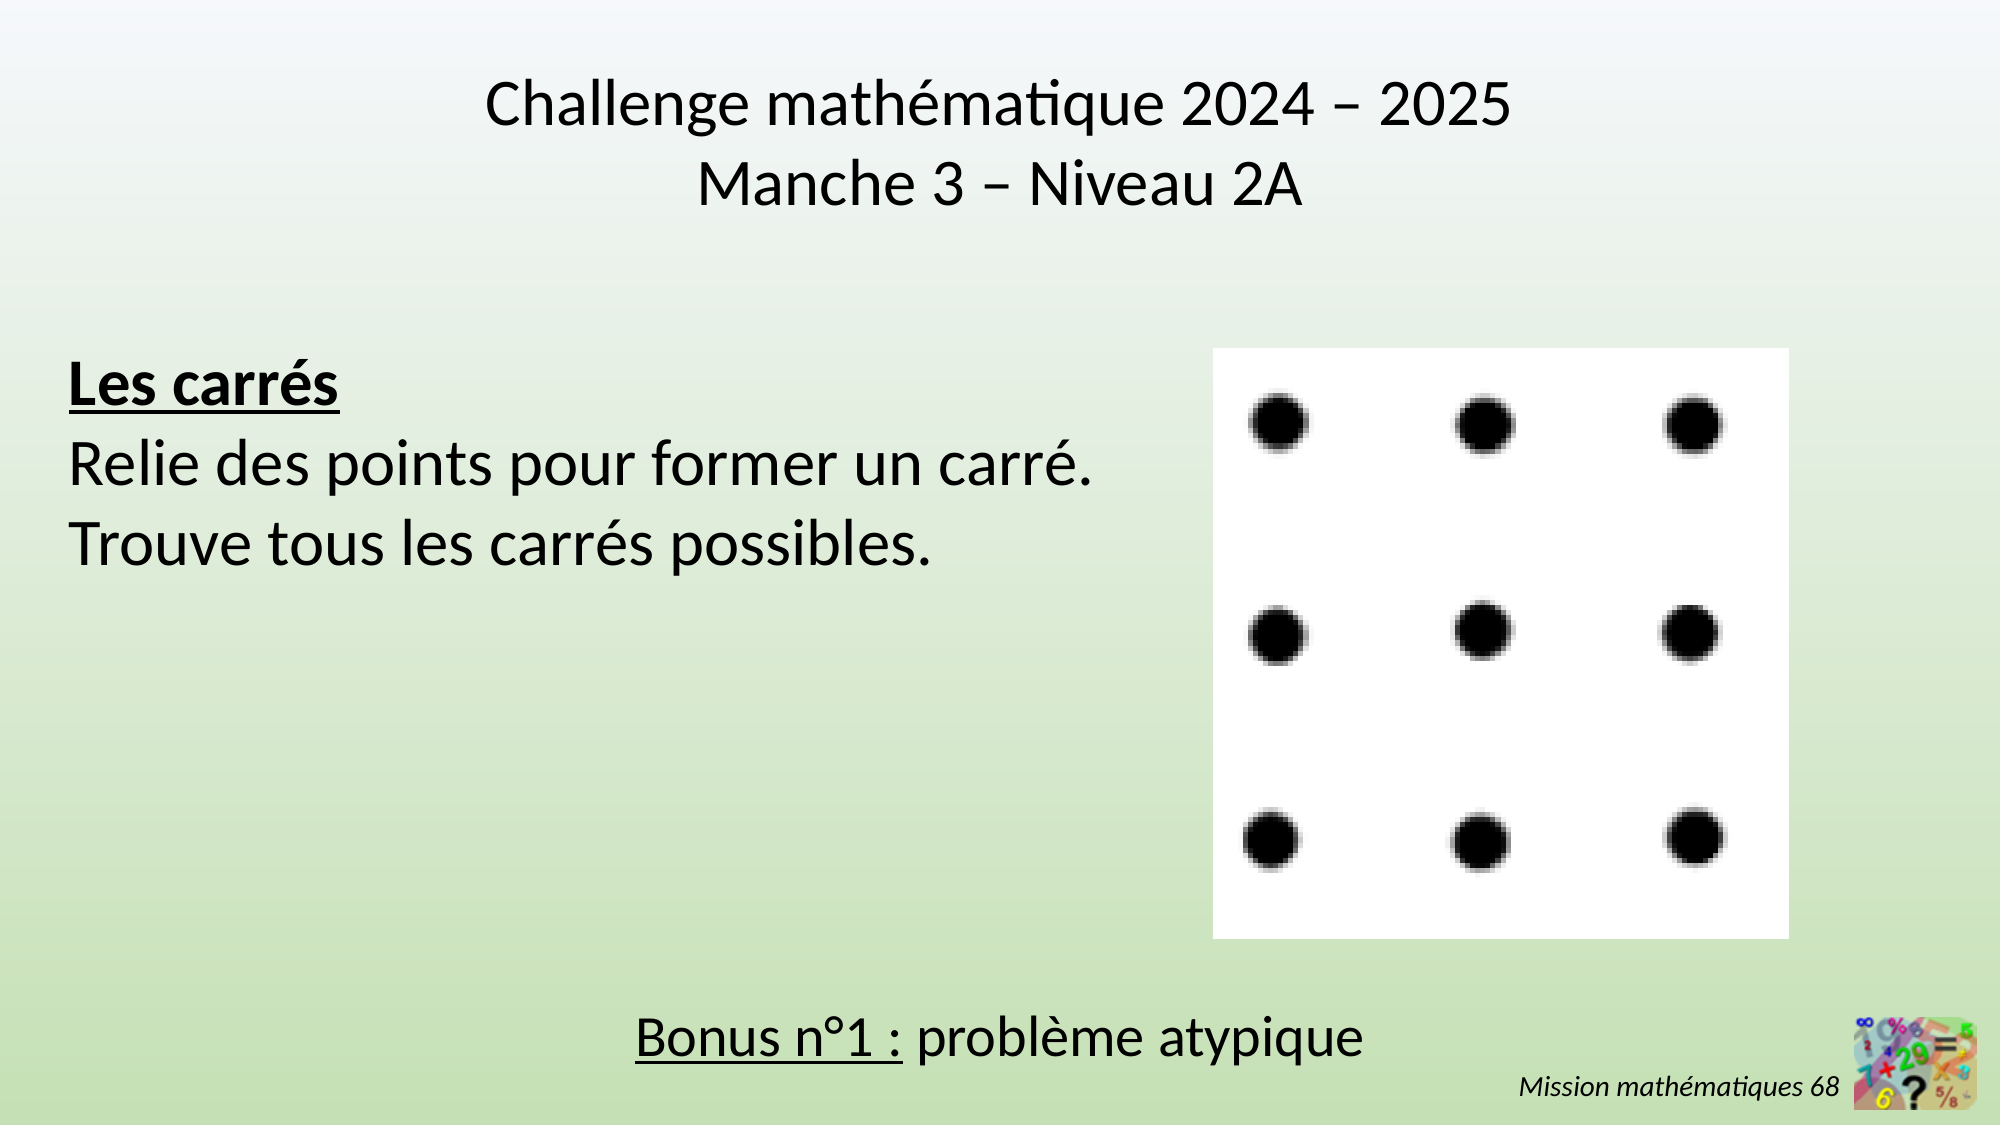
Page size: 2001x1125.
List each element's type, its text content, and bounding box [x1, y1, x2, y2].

picture [1213, 348, 1789, 939]
text_box Mission mathématiques 68 [1501, 1059, 1854, 1110]
text_box Challenge mathématique 2024 – 2025 Manche 3 – Niveau 2A Les carrés Relie des points pour former un carré. Trouve tous les carrés possibles. Bonus n°1 : problème atypique [54, 51, 1946, 1076]
picture [1854, 1017, 1977, 1110]
